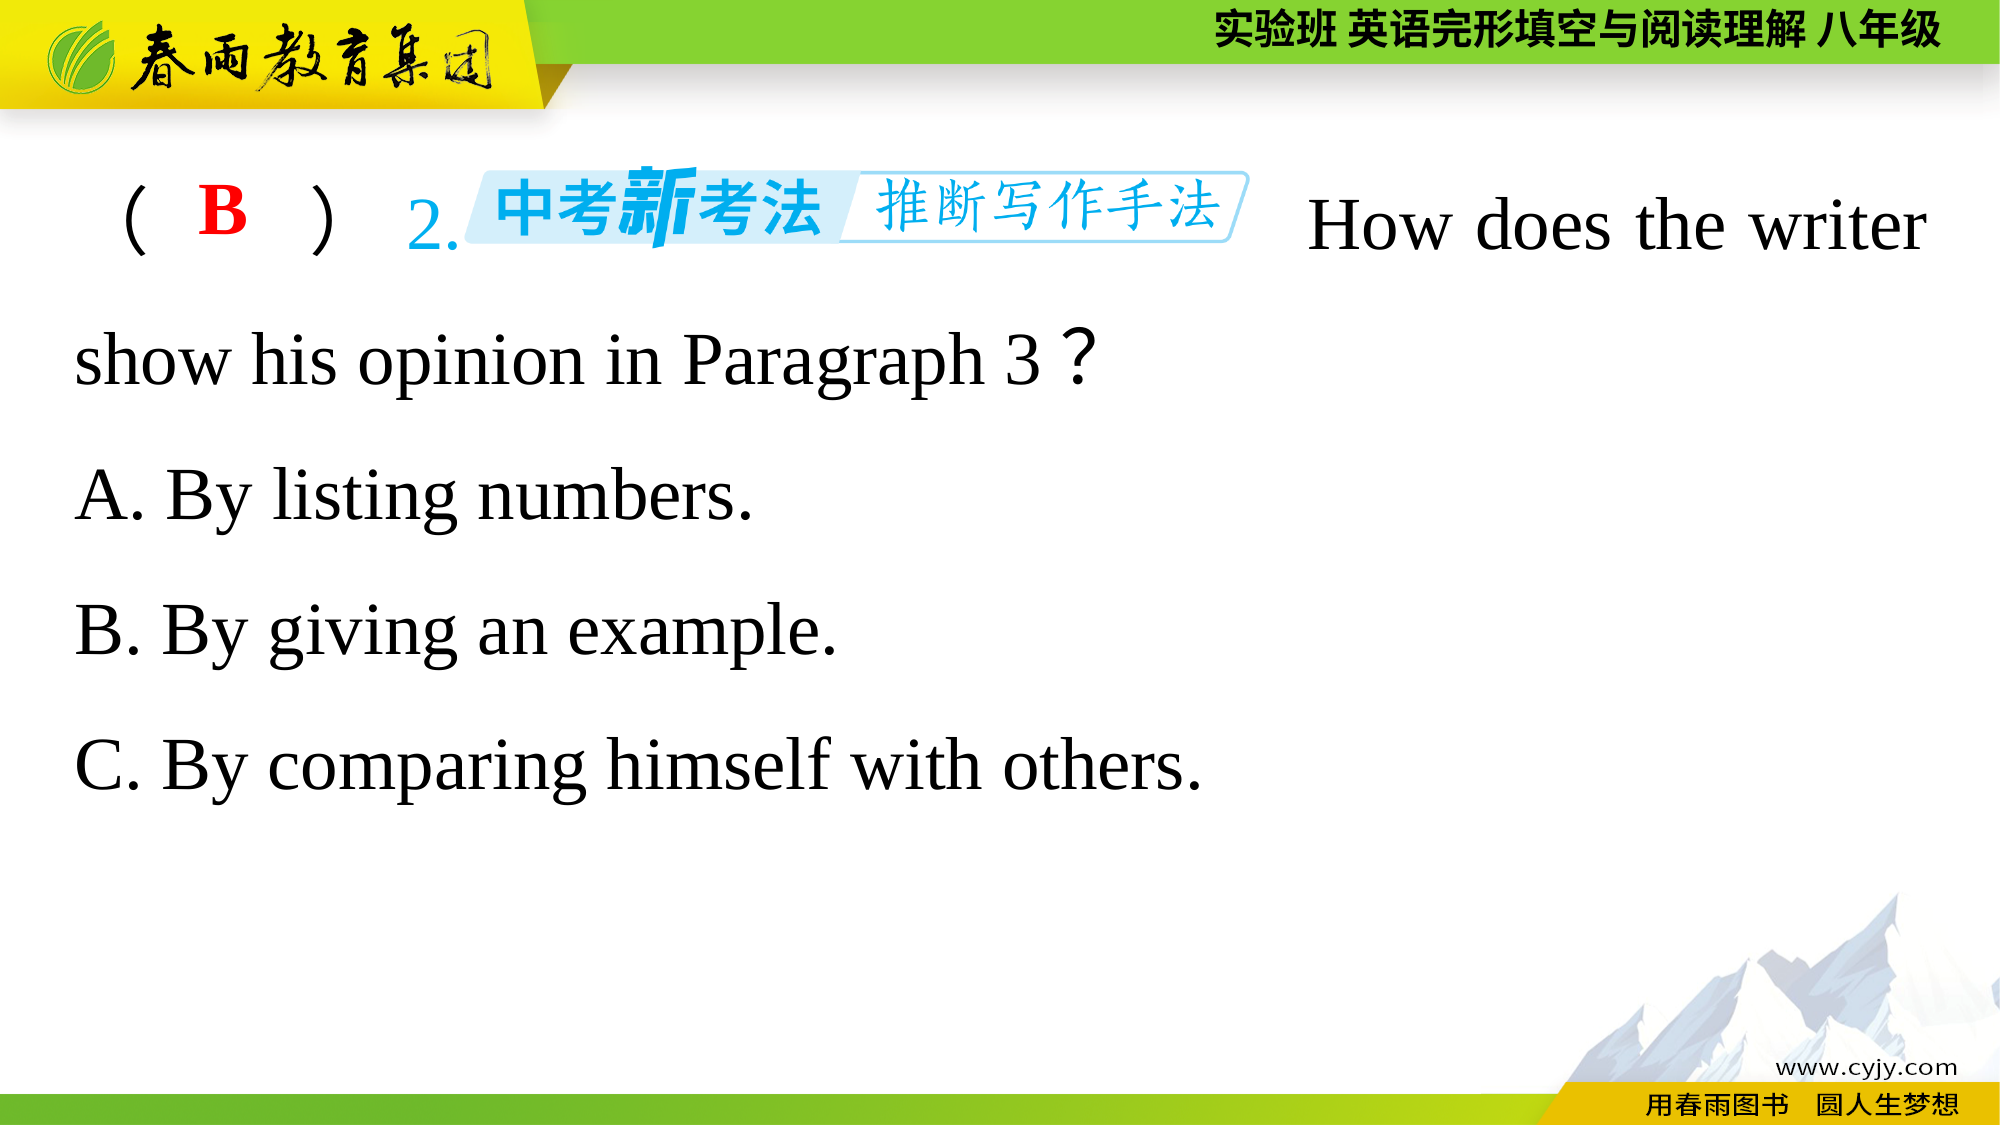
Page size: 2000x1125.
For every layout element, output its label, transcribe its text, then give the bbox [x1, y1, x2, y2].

text_box B [183, 151, 264, 257]
picture [0, 0, 2000, 1125]
list （ ）2. How does the writer show his opinion in Paragraph 3？ A. By listing numbers. B. By giving an example. C. By comparing himself with others. [59, 122, 1944, 803]
